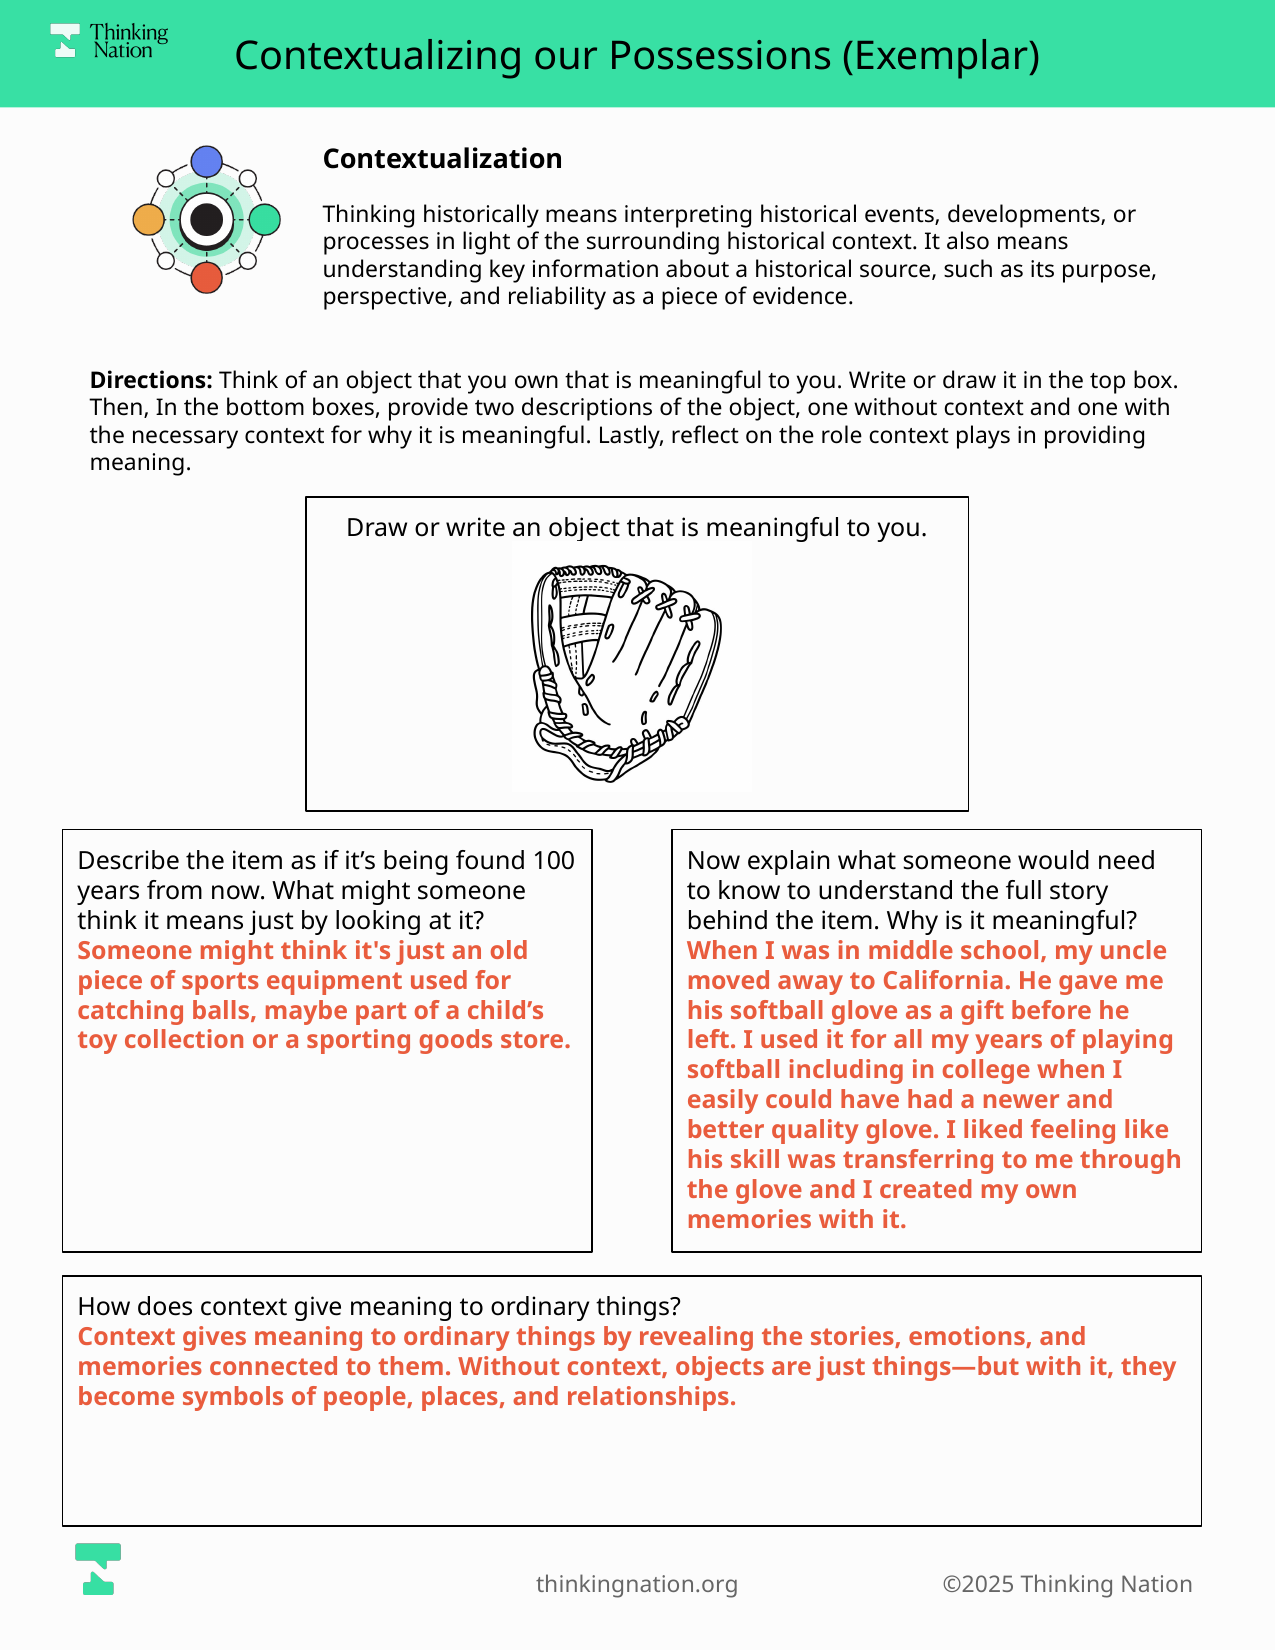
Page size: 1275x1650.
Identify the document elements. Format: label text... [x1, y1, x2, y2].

text_box Directions: Think of an object that you own that is meaningful to you. Write or draw it in the top box. Then, In the bottom boxes, provide two descriptions of the object, one without context and one with the necessary context for why it is meaningful. Lastly, reflect on the role context plays in providing meaning. [74, 350, 1201, 491]
text_box Contextualizing our Possessions (Exemplar) [0, 0, 1275, 108]
text_box Describe the item as if it’s being found 100 years from now. What might someone think it means just by looking at it? Someone might think it's just an old piece of sports equipment used for catching balls, maybe part of a child’s toy collection or a sporting goods store. [62, 829, 592, 1253]
text_box Draw or write an object that is meaningful to you. [306, 496, 969, 811]
picture [36, 12, 172, 69]
picture [62, 1533, 134, 1605]
text_box How does context give meaning to ordinary things? Context gives meaning to ordinary things by revealing the stories, emotions, and memories connected to them. Without context, objects are just things—but with it, they become symbols of people, places, and relationships. [62, 1275, 1202, 1526]
text_box Contextualization Thinking historically means interpreting historical events, developments, or processes in light of the surrounding historical context. It also means understanding key information about a historical source, such as its purpose, perspective, and reliability as a piece of evidence. [304, 122, 1196, 274]
text_box thinkingnation.org [486, 1553, 789, 1605]
text_box ©2025 Thinking Nation [907, 1553, 1210, 1605]
picture [511, 541, 753, 792]
text_box Now explain what someone would need to know to understand the full story behind the item. Why is it meaningful? When I was in middle school, my uncle moved away to California. He gave me his softball glove as a gift before he left. I used it for all my years of playing softball including in college when I easily could have had a newer and better quality glove. I liked feeling like his skill was transferring to me through the glove and I created my own memories with it. [671, 829, 1202, 1253]
picture [108, 122, 304, 318]
